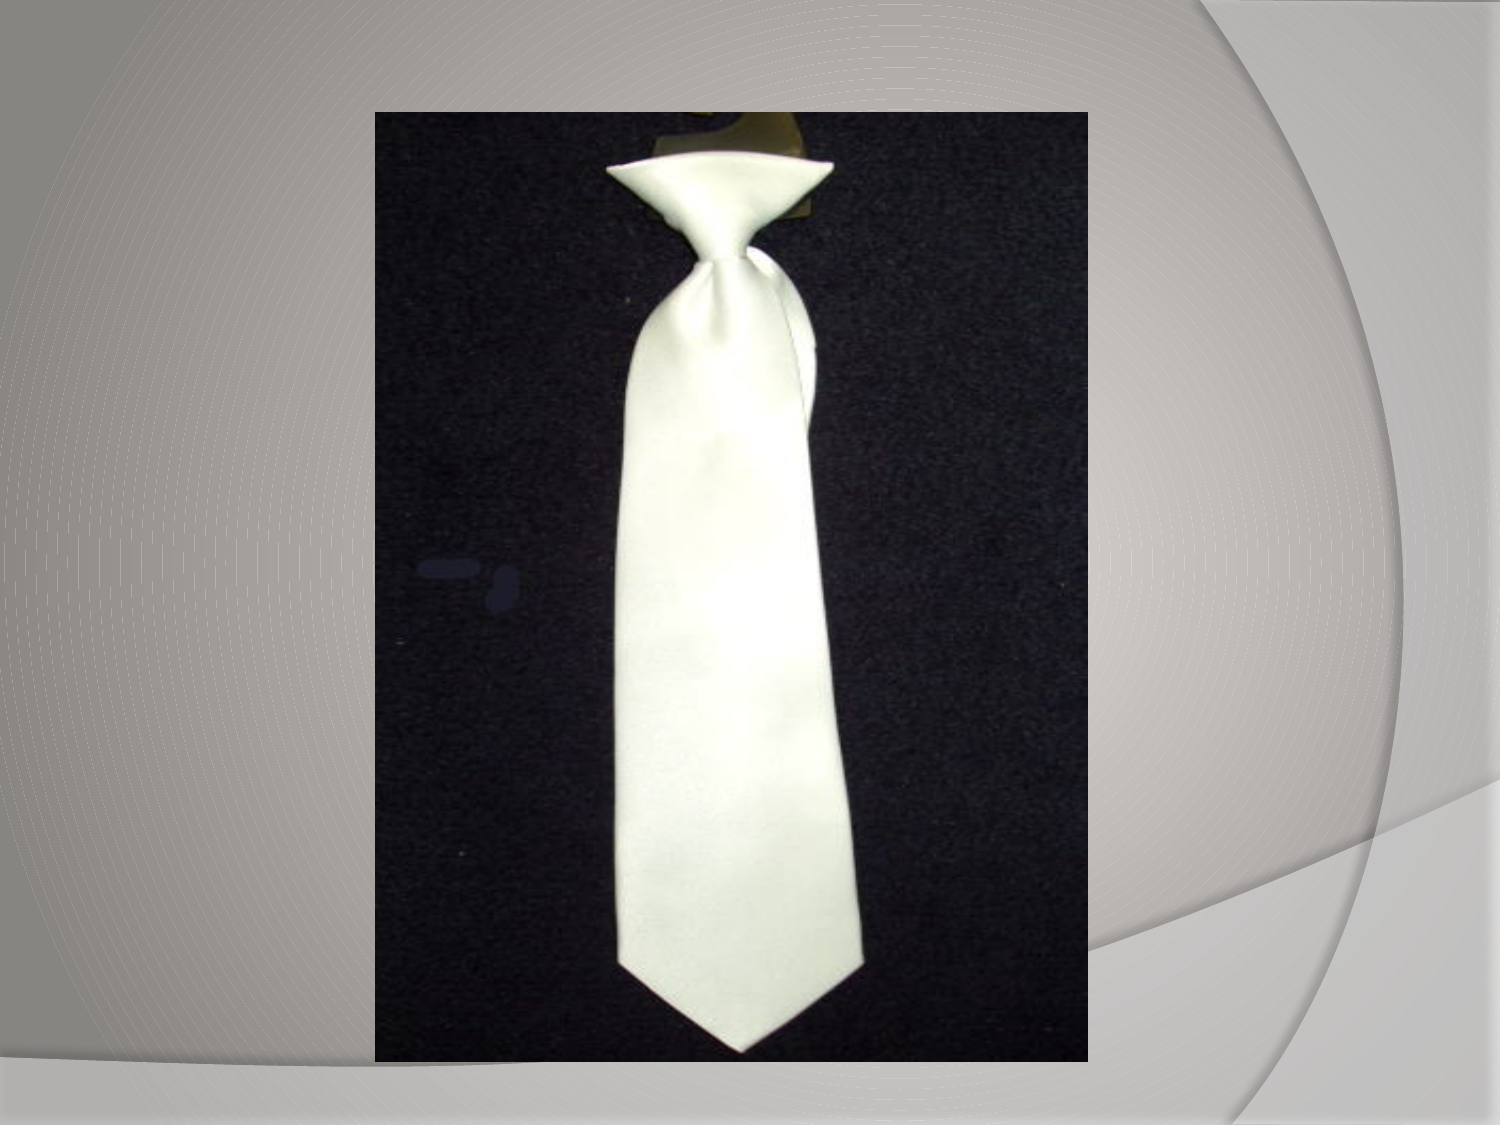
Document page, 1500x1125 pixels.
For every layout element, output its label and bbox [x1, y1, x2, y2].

list [374, 112, 1088, 1063]
